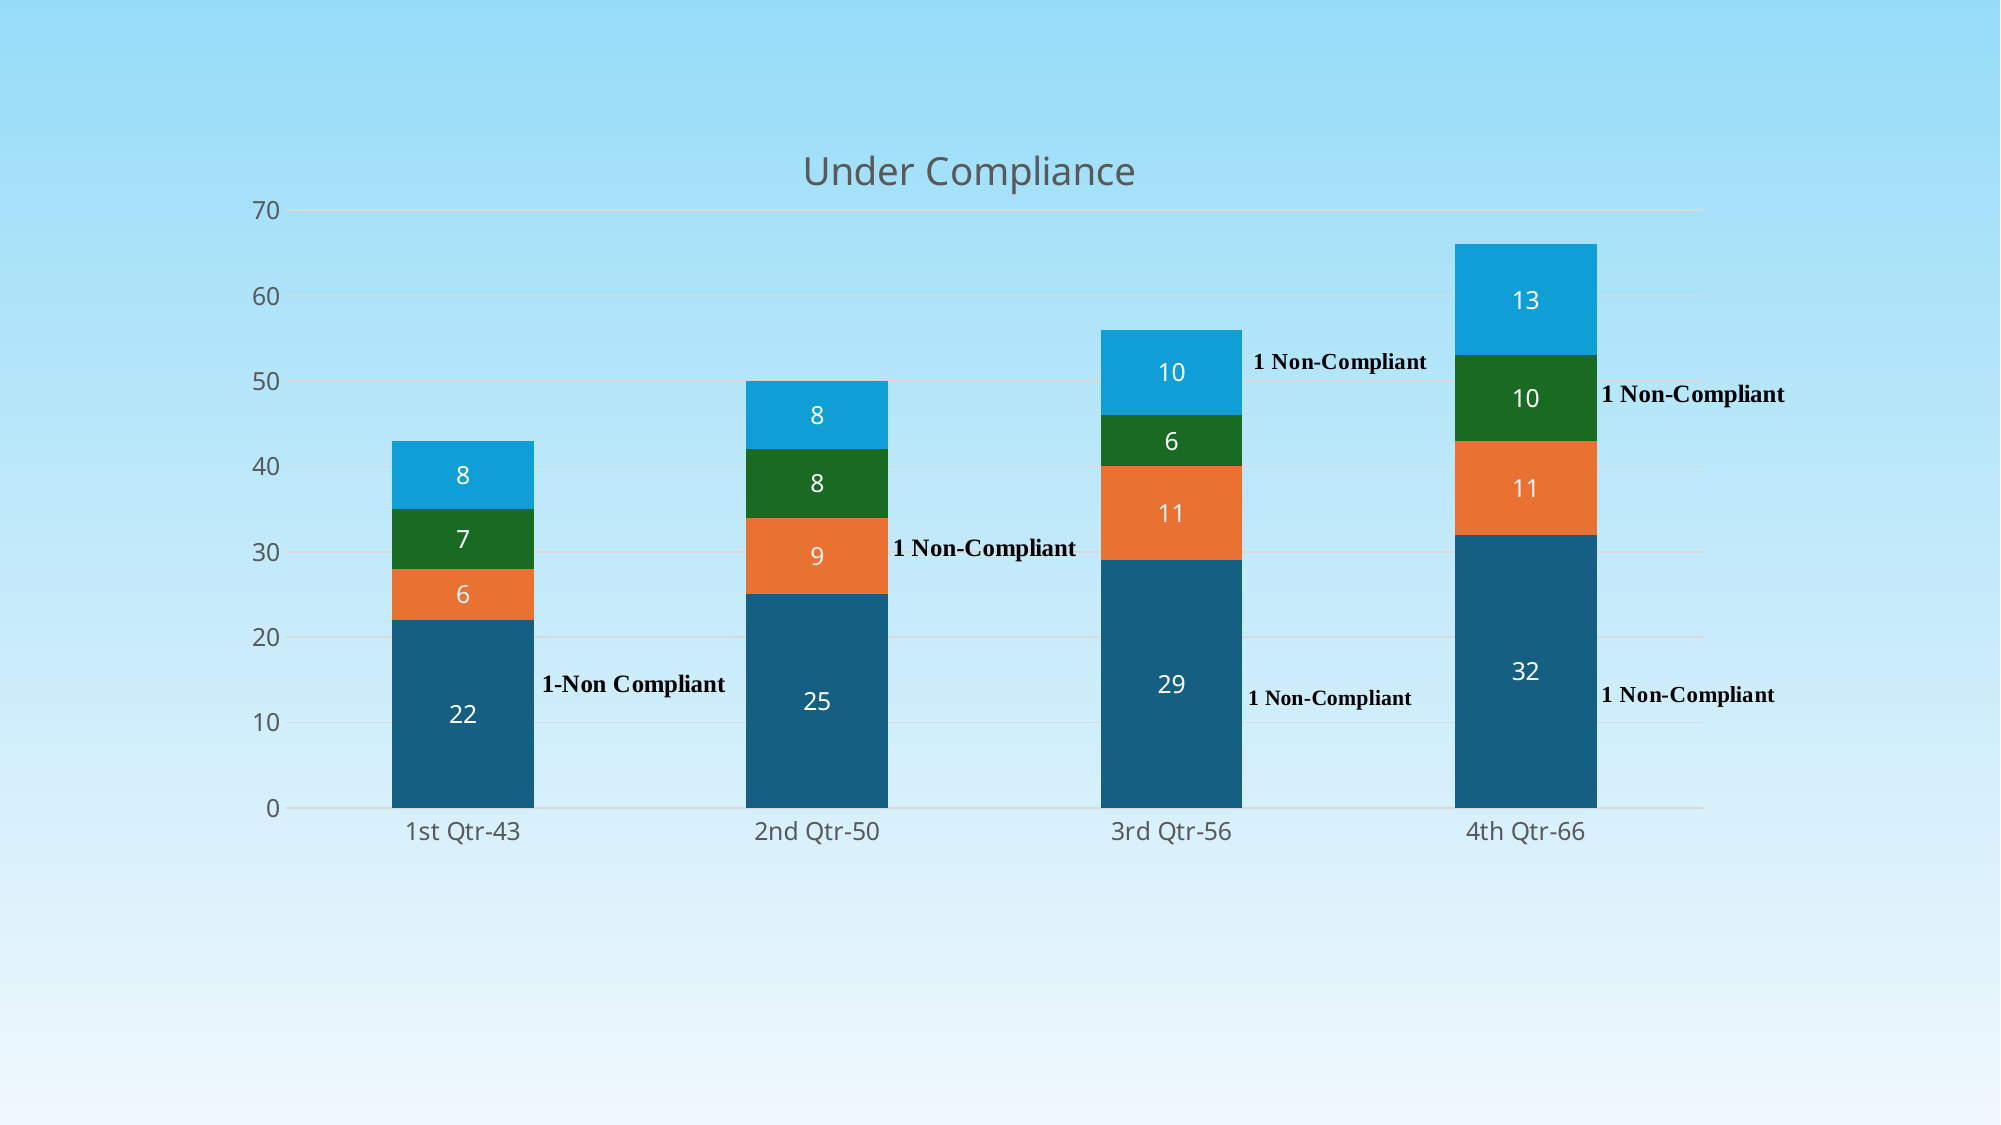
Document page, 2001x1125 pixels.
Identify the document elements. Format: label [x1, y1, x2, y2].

chart [158, 118, 1786, 1007]
